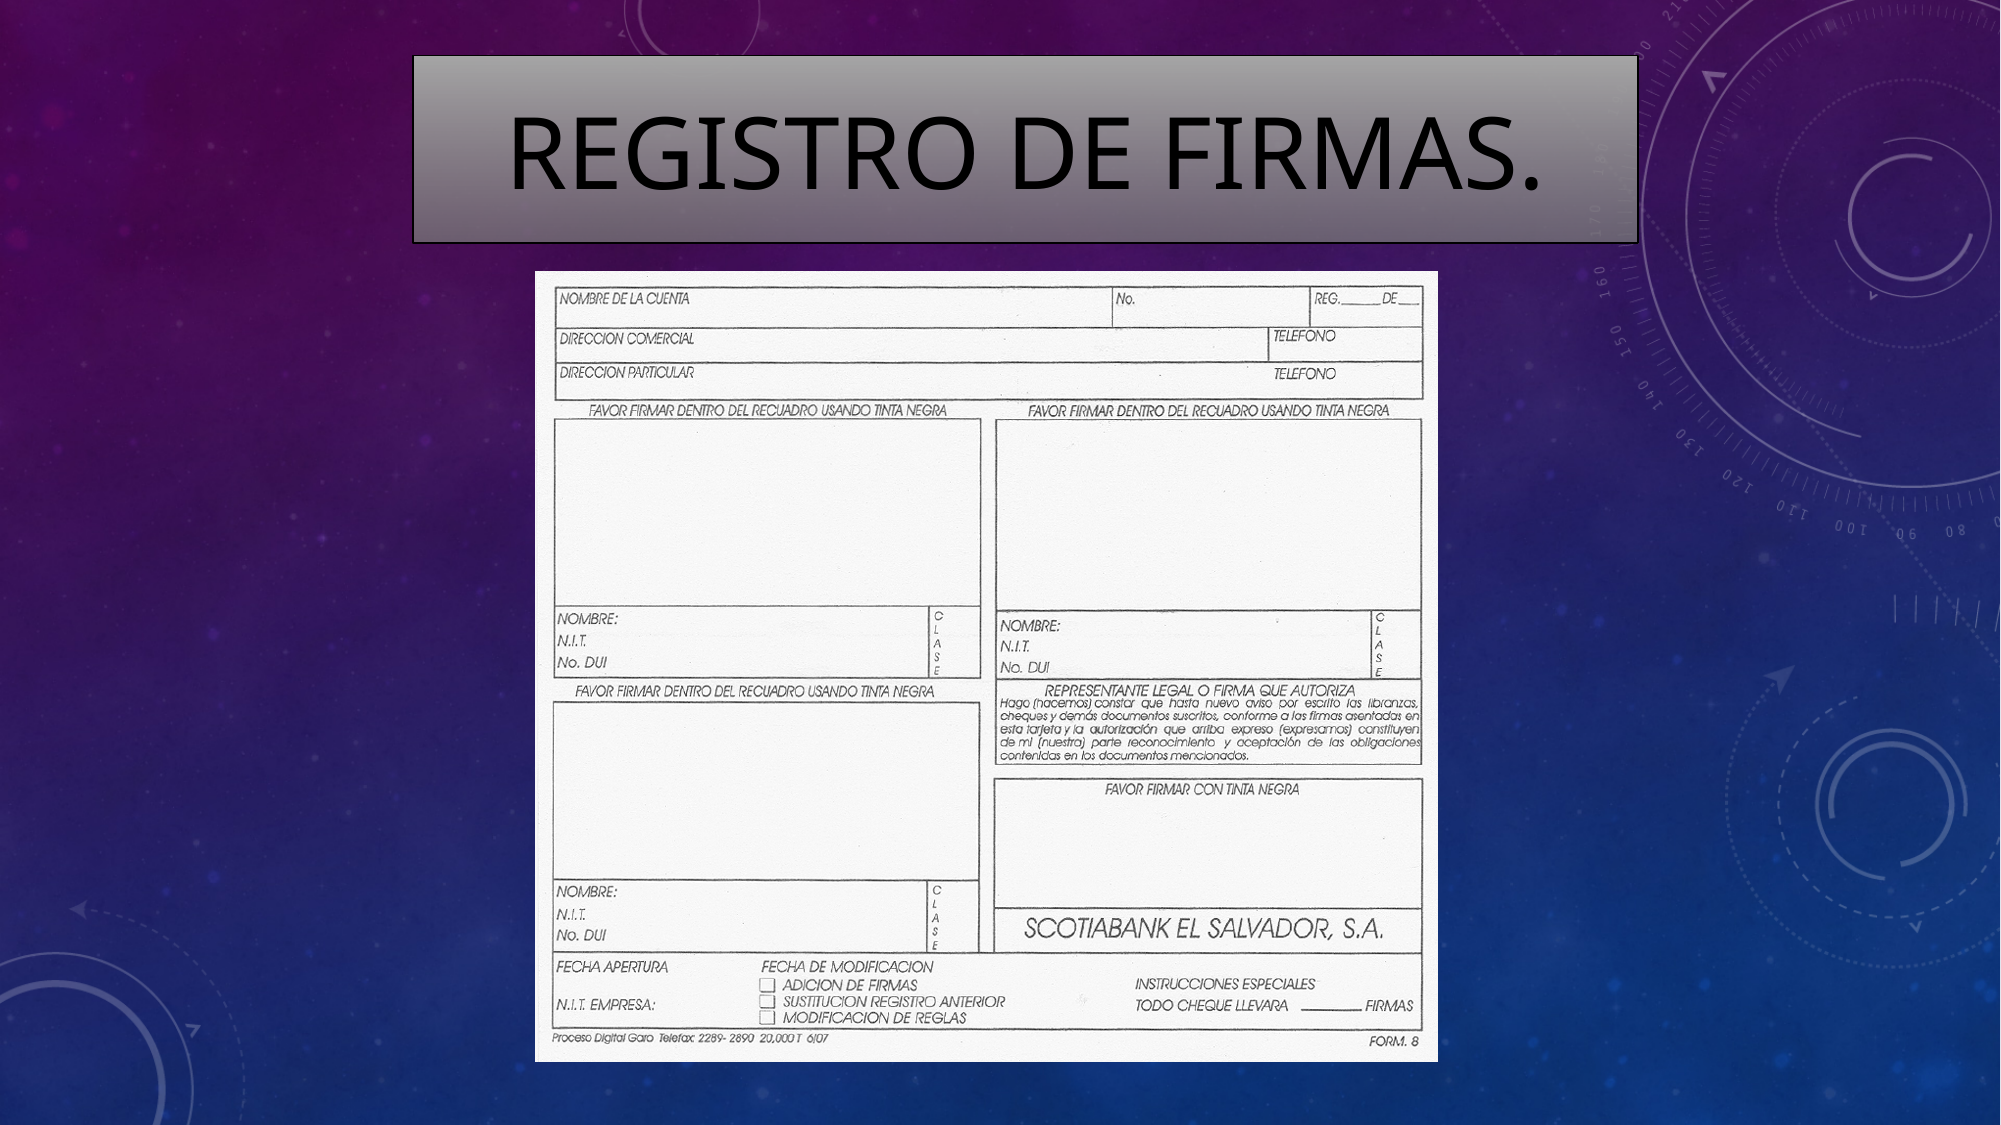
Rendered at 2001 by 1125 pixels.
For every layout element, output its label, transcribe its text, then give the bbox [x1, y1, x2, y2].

picture [0, 0, 2001, 1125]
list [535, 271, 1438, 1062]
title Registro de Firmas. [412, 55, 1639, 244]
